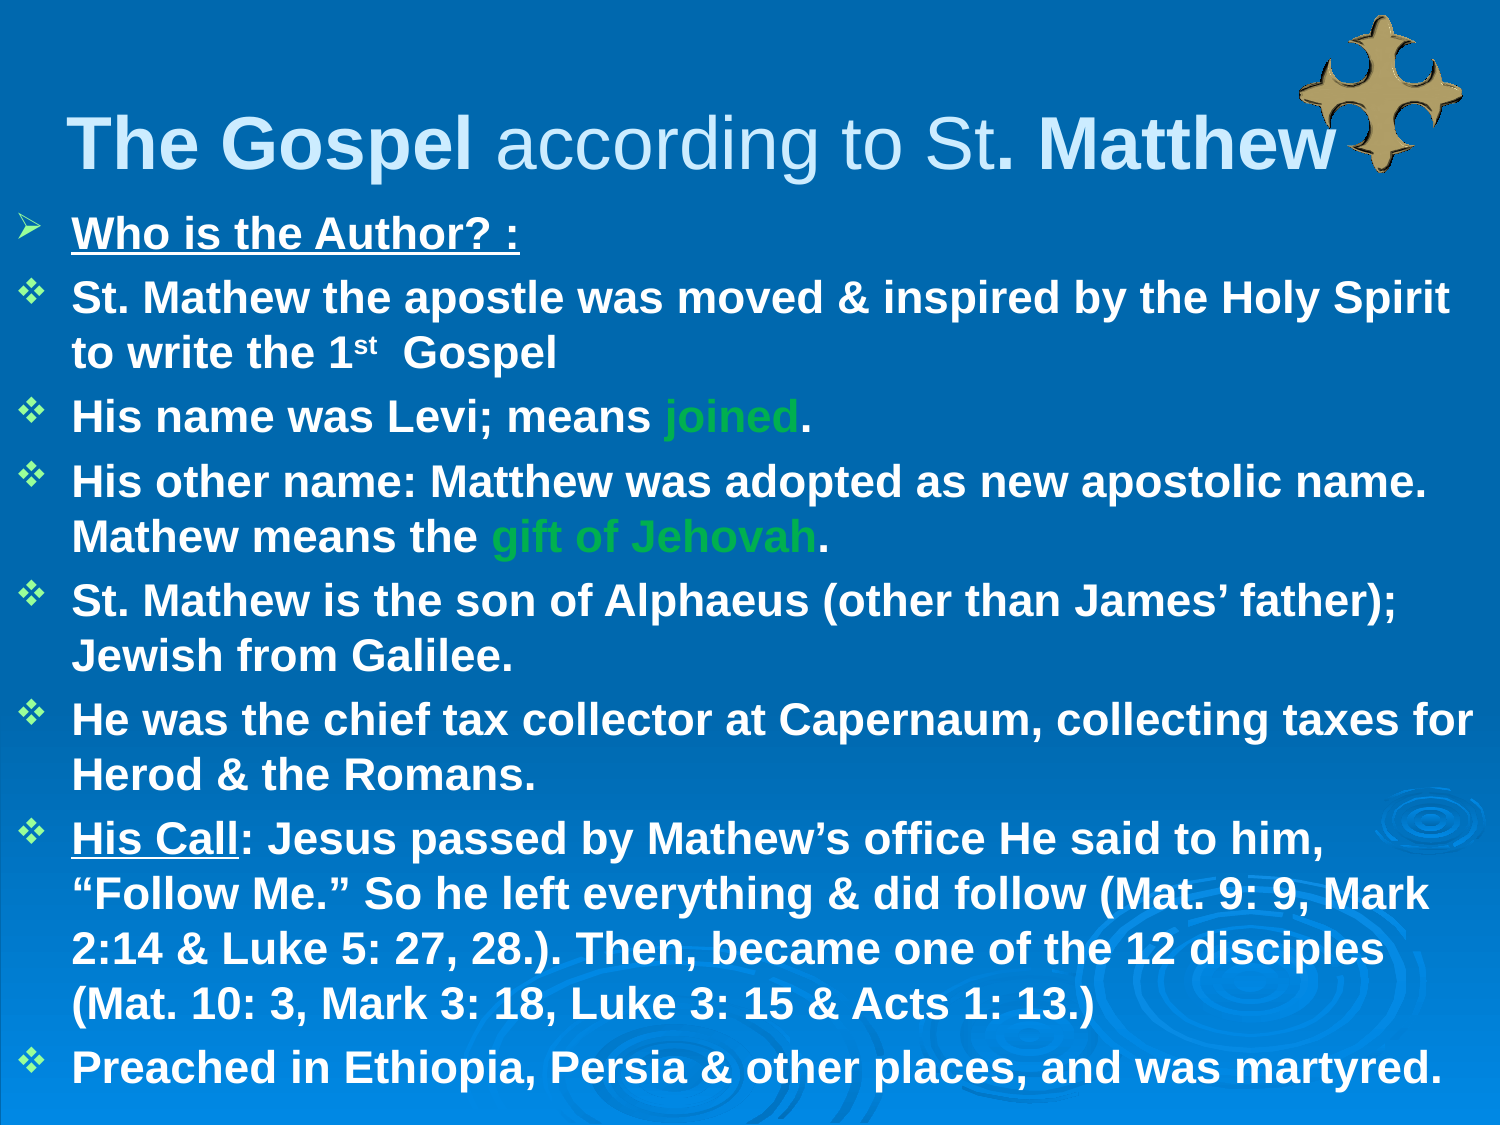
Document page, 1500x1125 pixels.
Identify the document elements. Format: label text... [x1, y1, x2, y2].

title The Gospel according to St. Matthew [0, 45, 1292, 196]
list Who is the Author? : St. Mathew the apostle was moved & inspired by the Holy Spirit to write the 1st Gospel His name was Levi; means joined. His other name: Matthew was adopted as new apostolic name. Mathew means the gift of Jehovah. St. Mathew is the son of Alphaeus (other than James’ father); Jewish from Galilee. He was the chief tax collector at Capernaum, collecting taxes for Herod & the Romans. His Call: Jesus passed by Mathew’s office He said to him, “Follow Me.” So he left everything & did follow (Mat. 9: 9, Mark 2:14 & Luke 5: 27, 28.). Then, became one of the 12 disciples (Mat. 10: 3, Mark 3: 18, Luke 3: 15 & Acts 1: 13.) Preached in Ethiopia, Persia & other places, and was martyred. [0, 196, 1500, 1125]
picture [1293, 0, 1471, 188]
